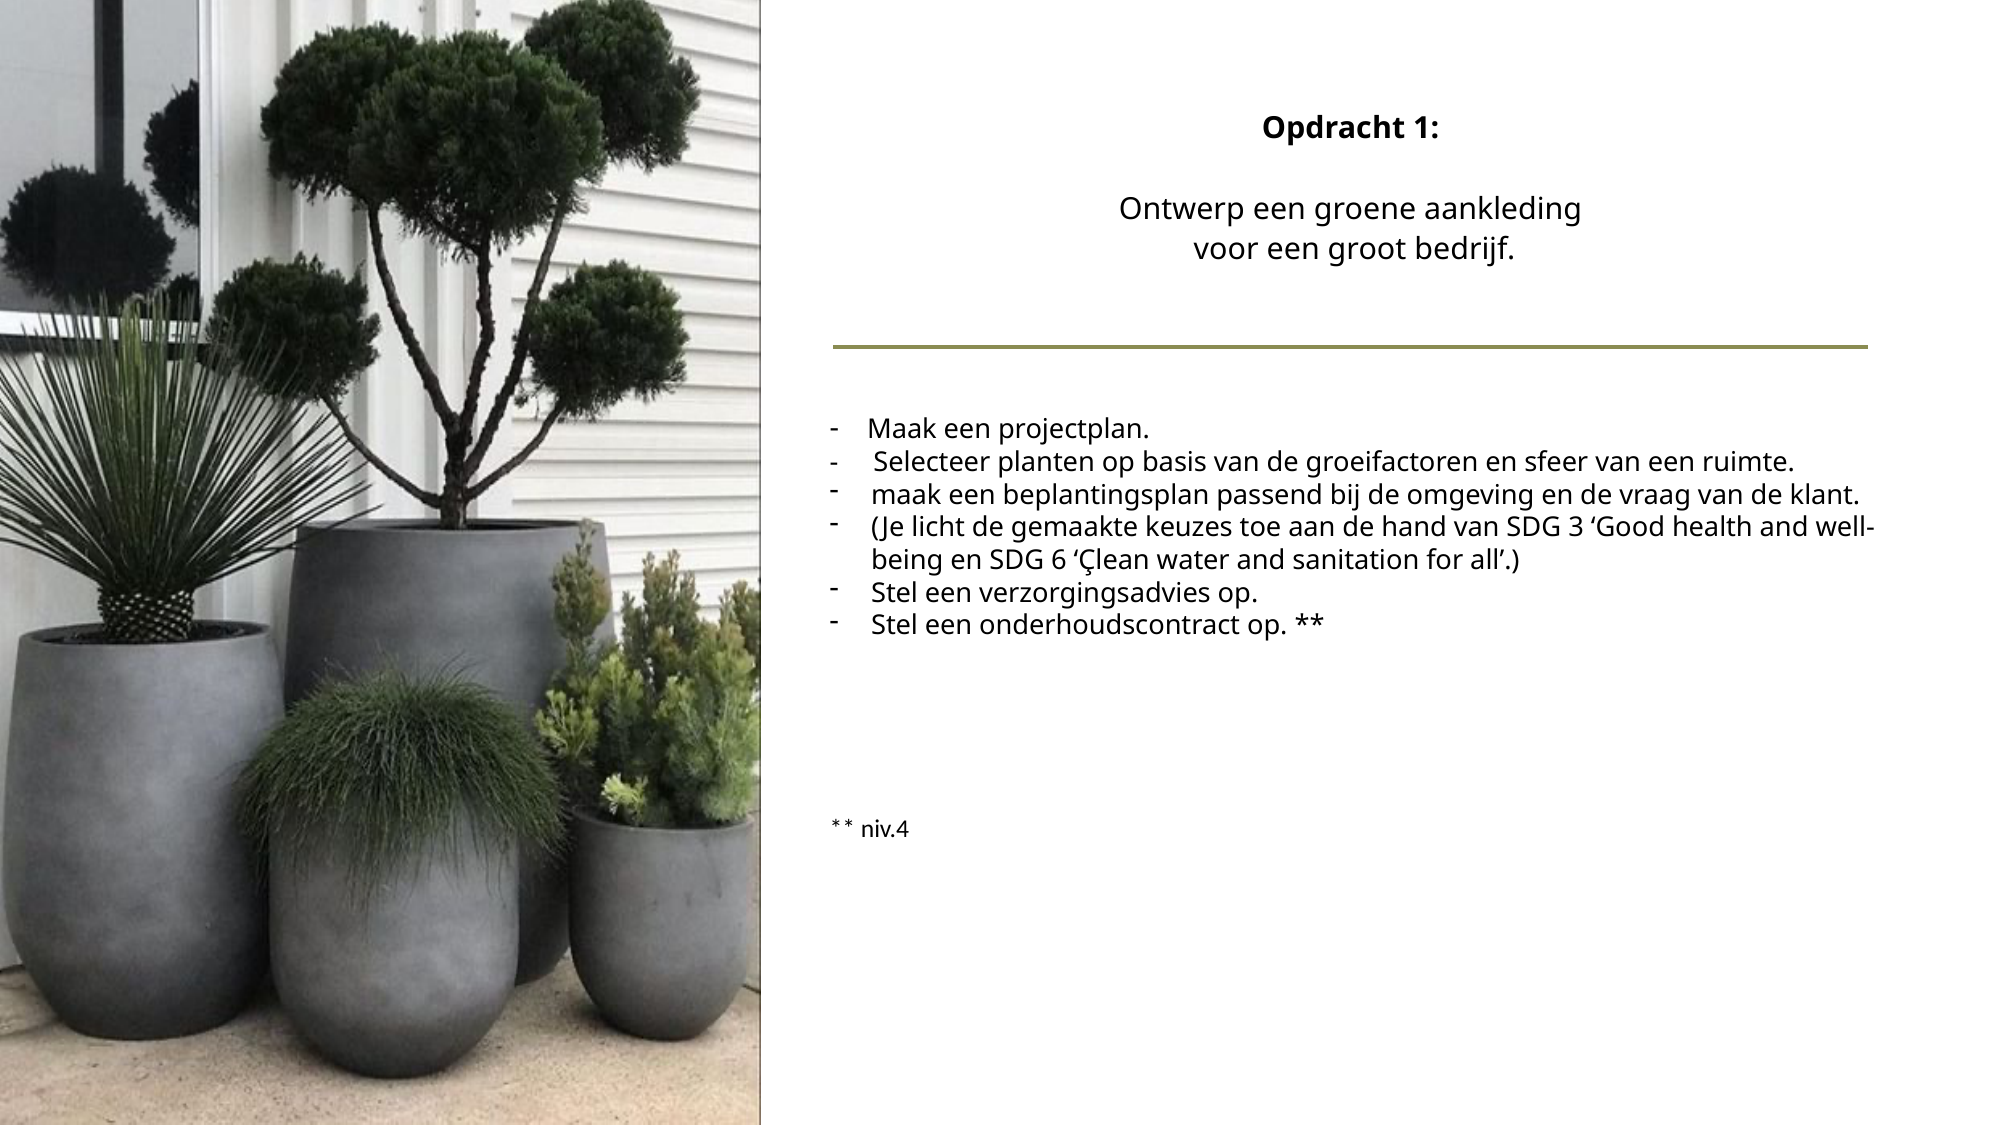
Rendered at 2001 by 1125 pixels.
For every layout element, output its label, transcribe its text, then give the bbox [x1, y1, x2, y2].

text_box - Maak een projectplan. - Selecteer planten op basis van de groeifactoren en sfeer van een ruimte. maak een beplantingsplan passend bij de omgeving en de vraag van de klant. (Je licht de gemaakte keuzes toe aan de hand van SDG 3 ‘Good health and well-being en SDG 6 ‘Çlean water and sanitation for all’.) Stel een verzorgingsadvies op. Stel een onderhoudscontract op. ** ** niv.4 [814, 399, 1895, 860]
text_box Opdracht 1: Ontwerp een groene aankleding voor een groot bedrijf. [814, 103, 1895, 315]
picture [0, 0, 761, 1125]
